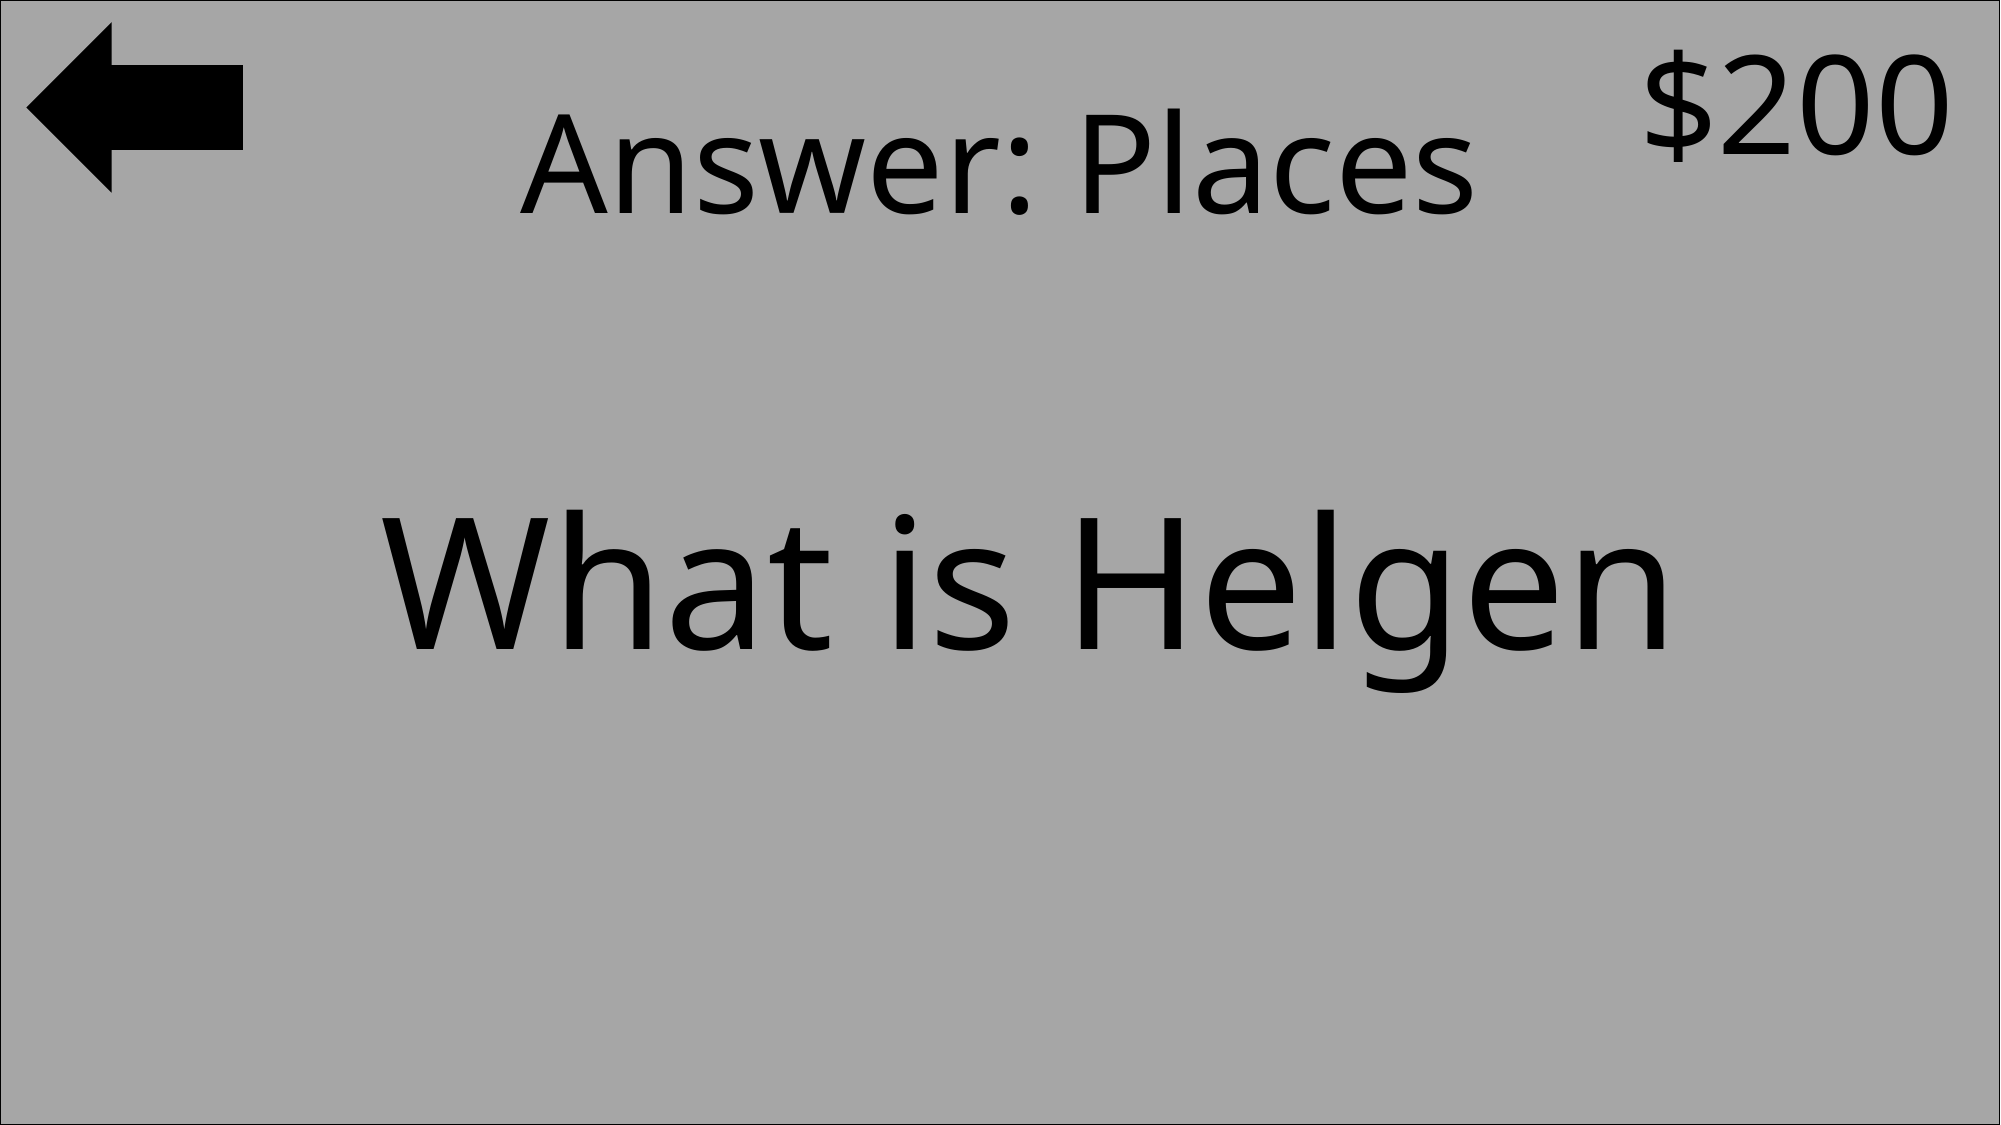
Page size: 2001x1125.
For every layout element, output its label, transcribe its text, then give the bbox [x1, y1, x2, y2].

text_box [26, 22, 243, 193]
text_box [0, 0, 2000, 1125]
text_box $200 [1593, 1, 2000, 219]
text_box Answer: Places [137, 59, 1863, 278]
text_box What is Helgen [88, 483, 1972, 704]
